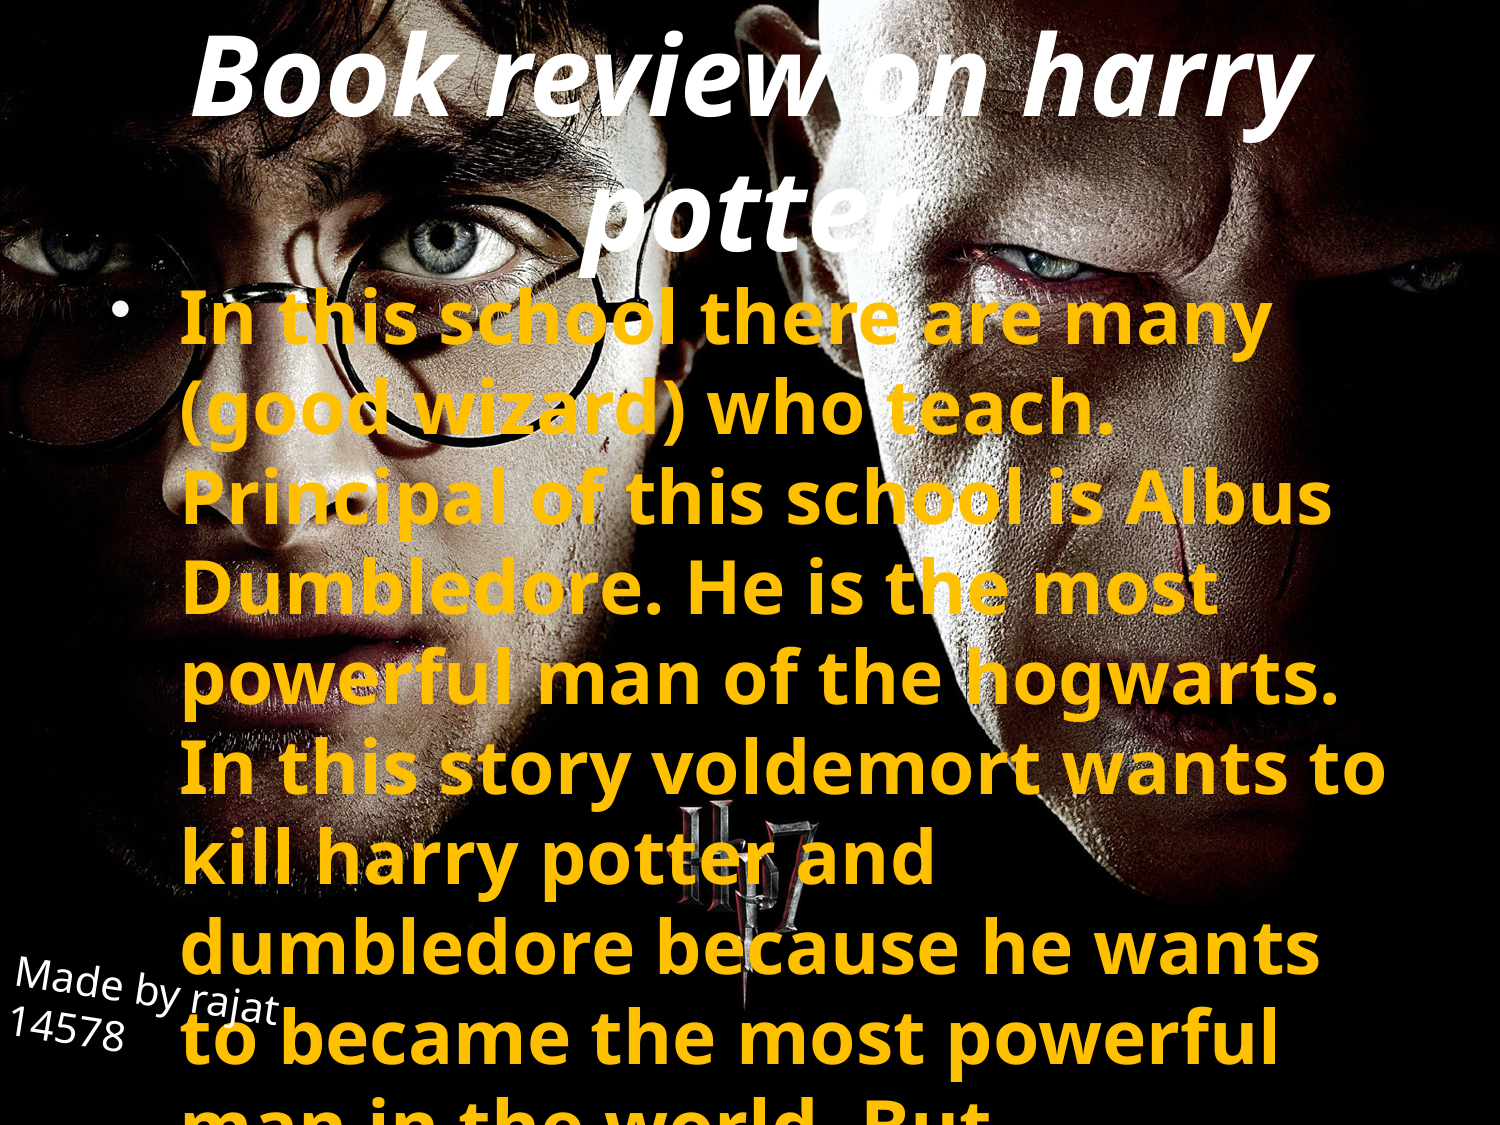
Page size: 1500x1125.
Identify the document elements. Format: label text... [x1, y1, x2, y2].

picture [0, 0, 1500, 1125]
title Book review on harry potter [75, 45, 1425, 233]
text_box Made by rajat 14578 [0, 934, 299, 1094]
list In this school there are many (good wizard) who teach. Principal of this school is Albus Dumbledore. He is the most powerful man of the hogwarts. In this story voldemort wants to kill harry potter and dumbledore because he wants to became the most powerful man in the world. But dumbledore and harry potter always stand against of him, and friends of harry potter (hermoine granger and ronald weasely) always helps potter. [75, 262, 1425, 1035]
